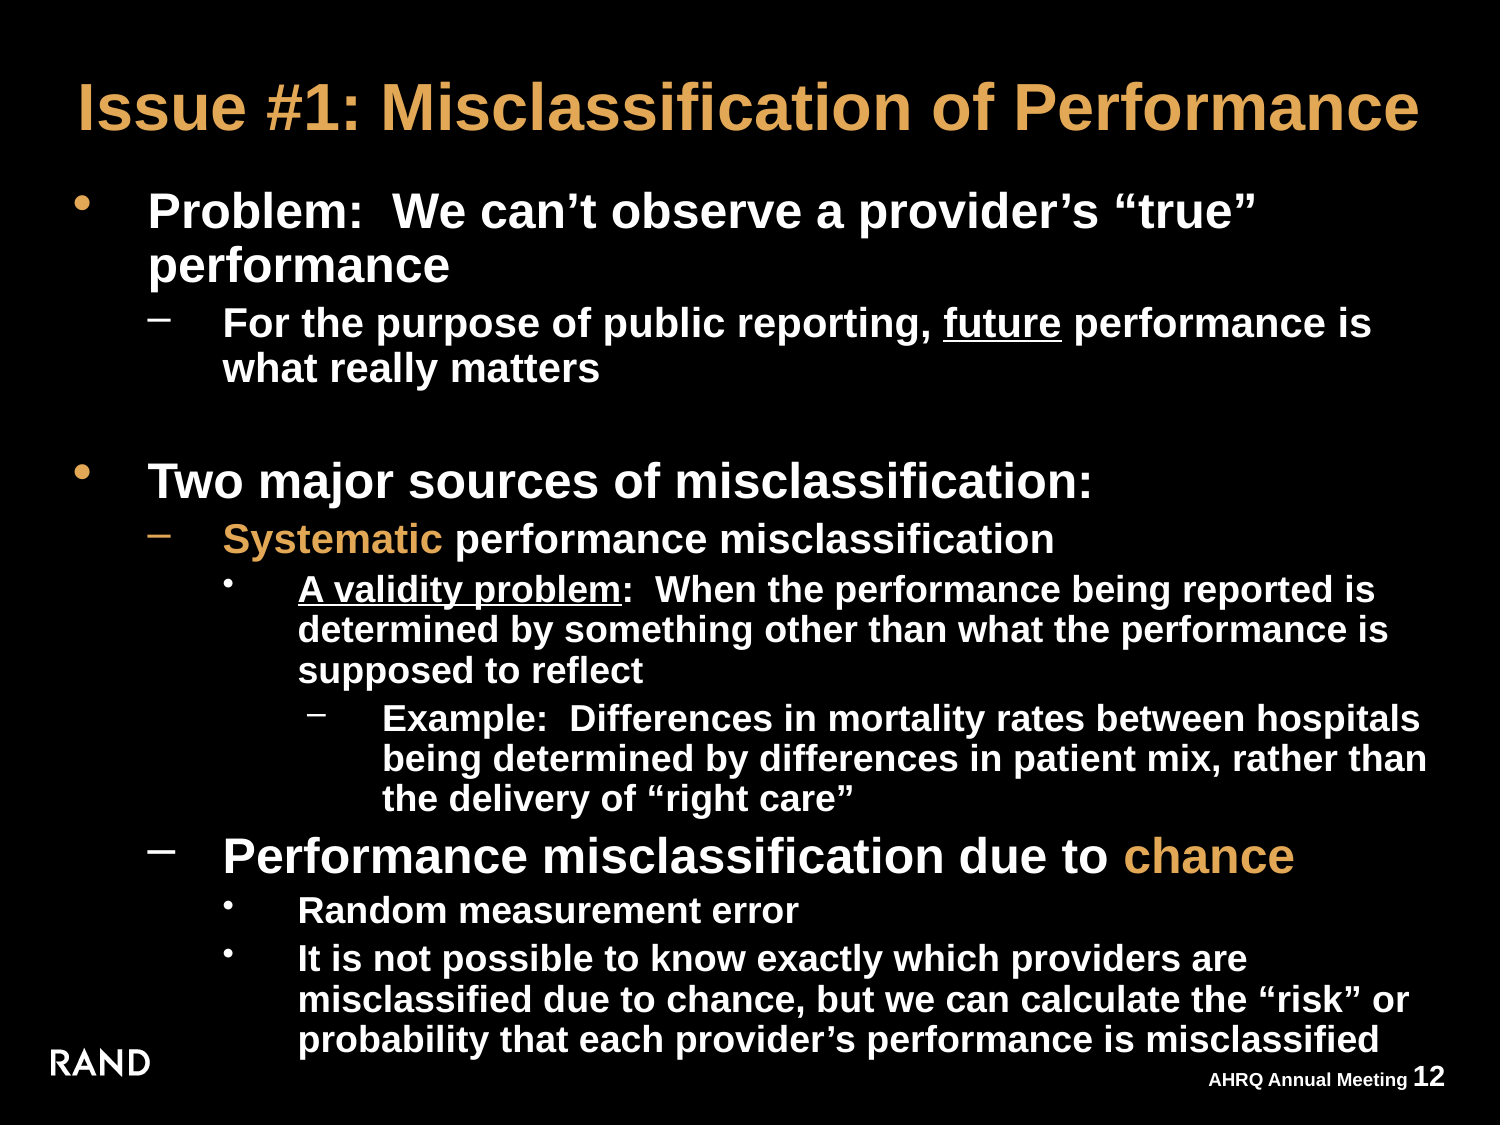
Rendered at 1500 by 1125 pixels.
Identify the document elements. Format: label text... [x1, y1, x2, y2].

title Issue #1: Misclassification of Performance [0, 63, 1500, 165]
list Problem: We can’t observe a provider’s “true” performance For the purpose of public reporting, future performance is what really matters Two major sources of misclassification: Systematic performance misclassification A validity problem: When the performance being reported is determined by something other than what the performance is supposed to reflect Example: Differences in mortality rates between hospitals being determined by differences in patient mix, rather than the delivery of “right care” Performance misclassification due to chance Random measurement error It is not possible to know exactly which providers are misclassified due to chance, but we can calculate the “risk” or probability that each provider’s performance is misclassified [72, 185, 1462, 1079]
picture [50, 1046, 72, 1077]
